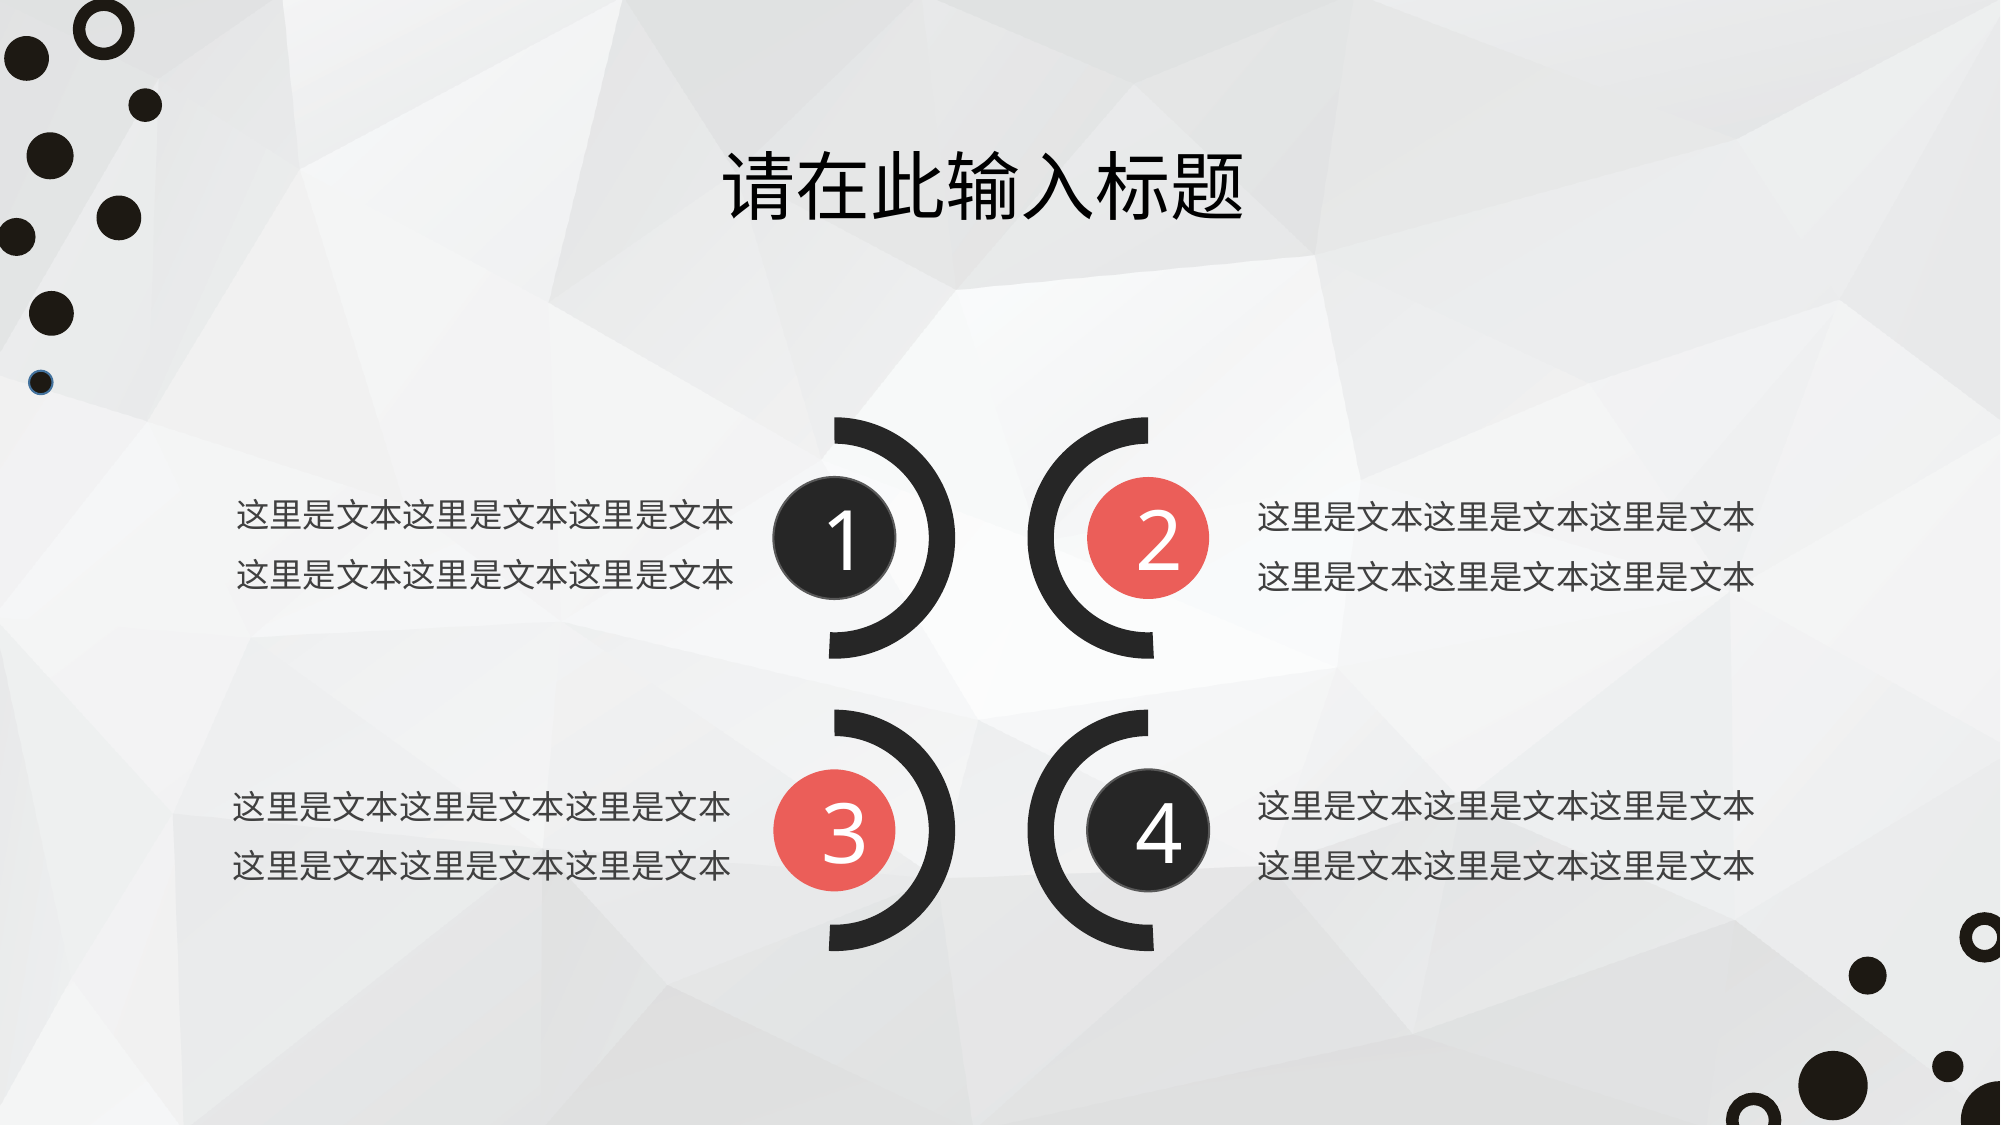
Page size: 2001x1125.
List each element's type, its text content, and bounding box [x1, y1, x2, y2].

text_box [1732, 918, 2000, 1125]
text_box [713, 417, 956, 659]
text_box 这里是文本这里是文本这里是文本这里是文本这里是文本这里是文本 [1269, 468, 1798, 604]
picture [0, 0, 2001, 1125]
text_box 请在此输入标题 [588, 132, 1379, 237]
text_box 这里是文本这里是文本这里是文本这里是文本这里是文本这里是文本 [1269, 757, 1798, 893]
text_box 这里是文本这里是文本这里是文本这里是文本这里是文本这里是文本 [218, 758, 713, 893]
picture [0, 0, 91, 4]
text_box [1027, 709, 1269, 952]
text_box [0, 4, 177, 395]
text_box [713, 709, 956, 952]
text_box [1027, 417, 1269, 659]
text_box 这里是文本这里是文本这里是文本这里是文本这里是文本这里是文本 [221, 466, 713, 602]
